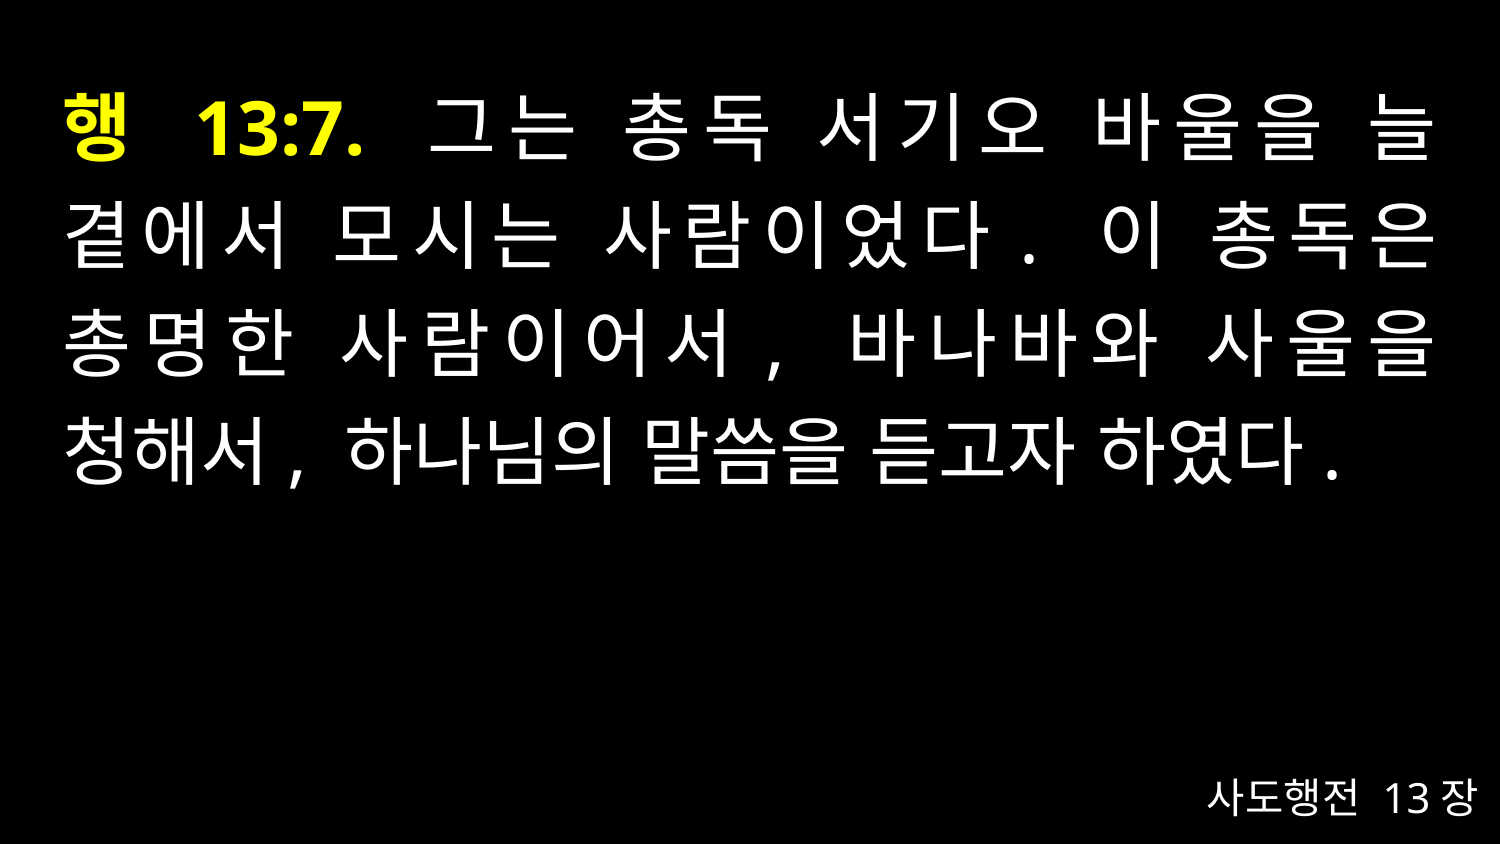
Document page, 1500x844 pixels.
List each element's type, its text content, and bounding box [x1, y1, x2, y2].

subtitle 사도행전 13장 [916, 770, 1500, 844]
title 행 13:7. 그는 총독 서기오 바울을 늘 곁에서 모시는 사람이었다. 이 총독은 총명한 사람이어서, 바나바와 사울을 청해서, 하나님의 말씀을 듣고자 하였다. [0, 0, 1500, 844]
